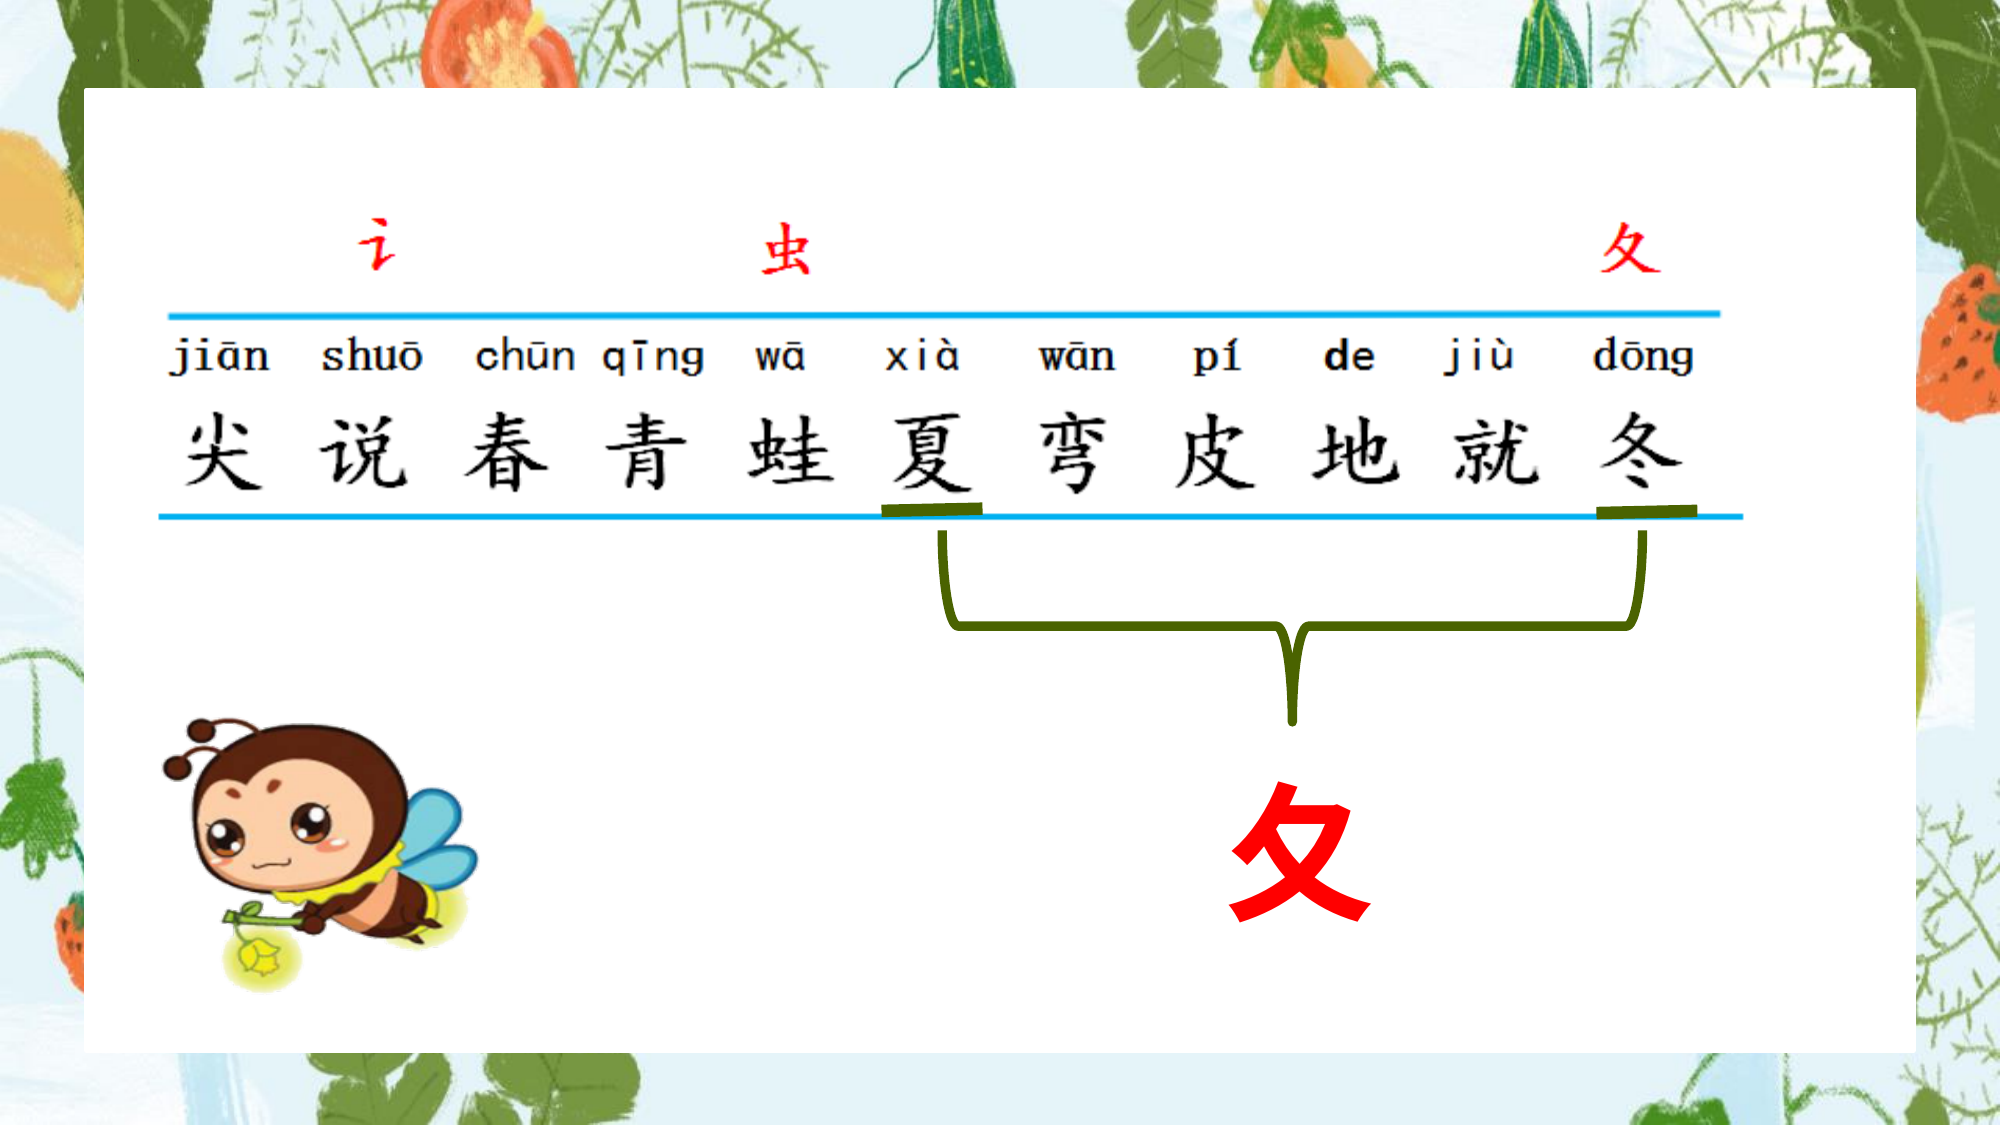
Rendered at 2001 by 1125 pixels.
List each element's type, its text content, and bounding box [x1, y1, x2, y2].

picture [0, 0, 2000, 1125]
text_box 夂 [1210, 752, 1329, 992]
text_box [1596, 510, 1698, 514]
text_box [1289, 673, 1296, 723]
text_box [881, 508, 983, 512]
